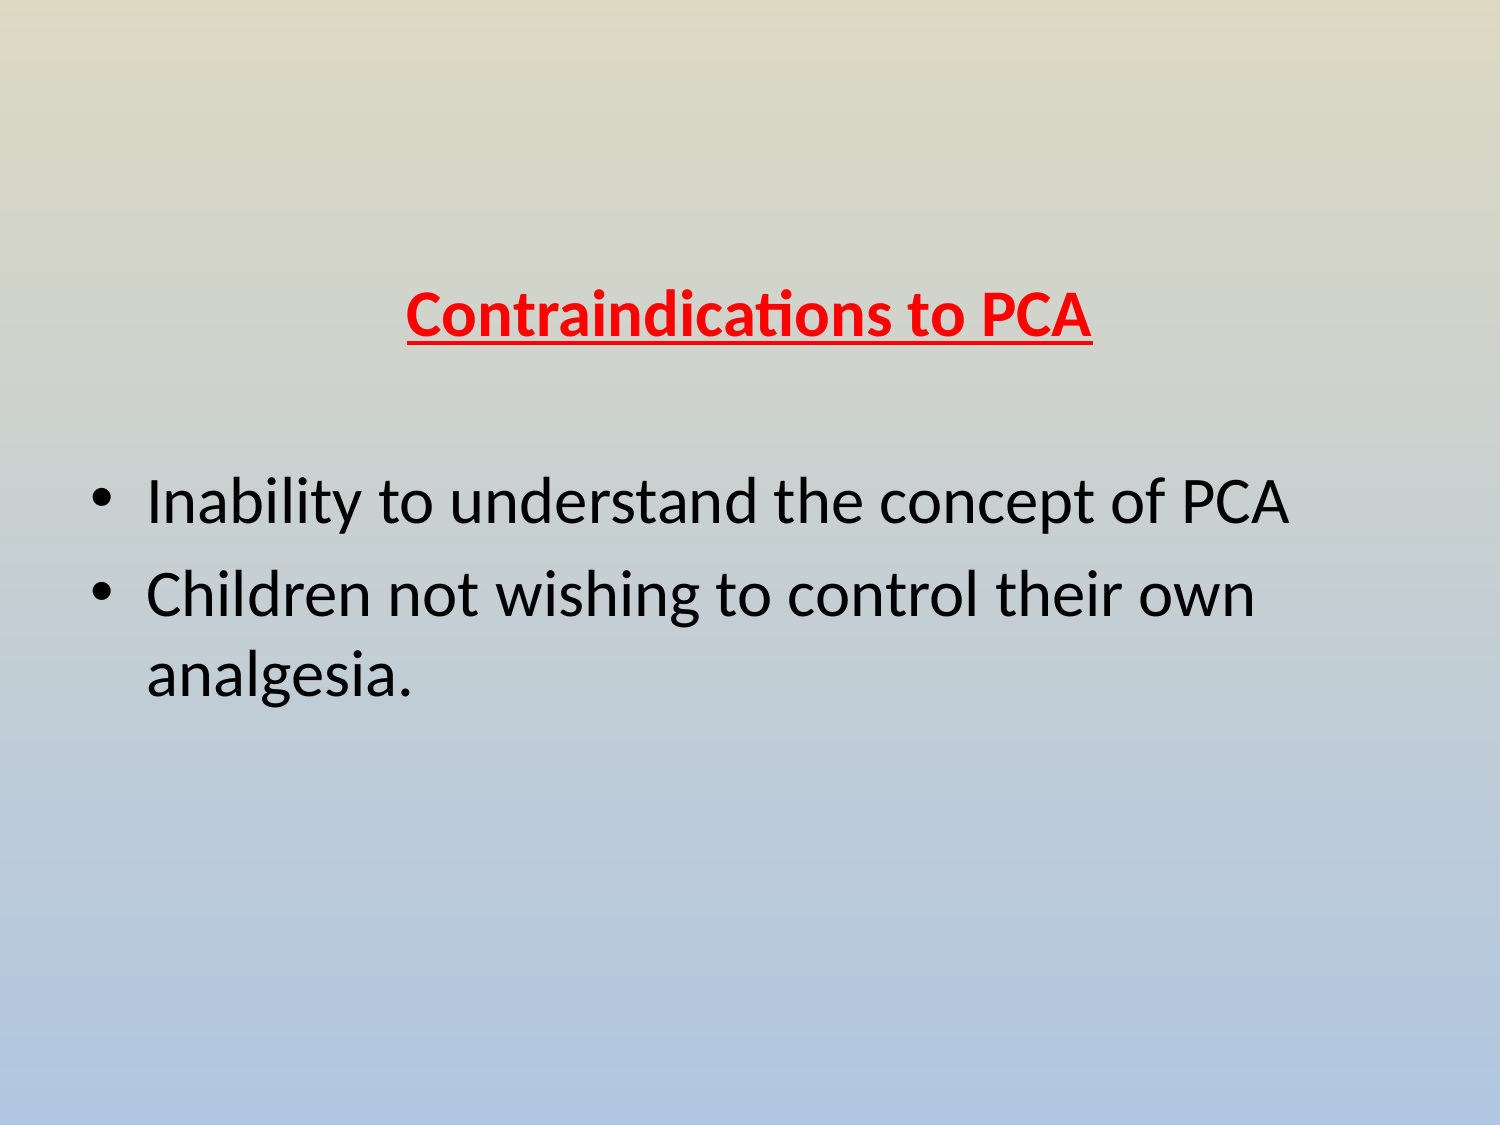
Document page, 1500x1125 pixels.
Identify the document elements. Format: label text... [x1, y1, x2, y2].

list Contraindications to PCA Inability to understand the concept of PCA Children not wishing to control their own analgesia. [74, 262, 1426, 1006]
